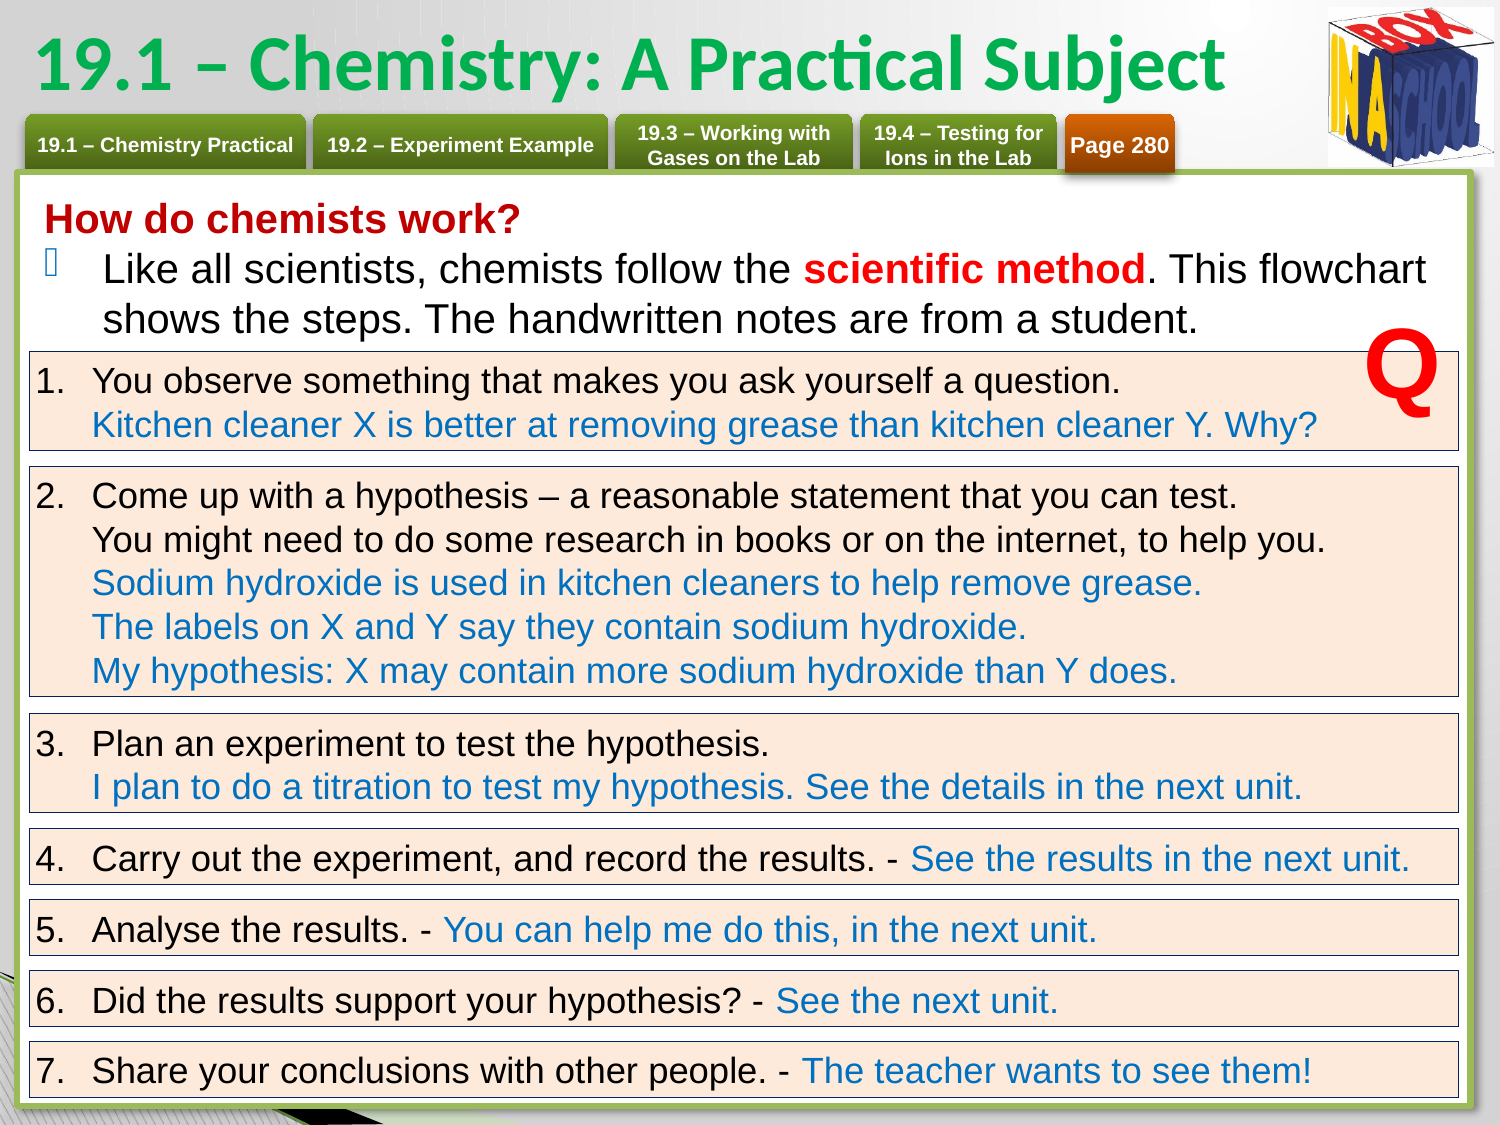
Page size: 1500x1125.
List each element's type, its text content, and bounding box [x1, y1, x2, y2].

title 19.1 – Chemistry: A Practical Subject [17, 7, 1258, 110]
text_box You observe something that makes you ask yourself a question. Kitchen cleaner X is better at removing grease than kitchen cleaner Y. Why? [29, 351, 1459, 451]
picture [1328, 7, 1495, 167]
picture [281, 1114, 303, 1125]
text_box Plan an experiment to test the hypothesis. I plan to do a titration to test my hypothesis. See the details in the next unit. [29, 713, 1459, 813]
text_box Page 280 [1064, 113, 1176, 173]
text_box Analyse the results. - You can help me do this, in the next unit. [29, 899, 1459, 956]
text_box Share your conclusions with other people. - The teacher wants to see them! [29, 1041, 1459, 1098]
text_box Carry out the experiment, and record the results. - See the results in the next unit. [29, 828, 1459, 885]
text_box Q [1349, 290, 1457, 426]
text_box How do chemists work? Like all scientists, chemists follow the scientific method. This flowchart shows the steps. The handwritten notes are from a student. [29, 184, 1459, 350]
text_box Did the results support your hypothesis? - See the next unit. [29, 970, 1459, 1027]
text_box Come up with a hypothesis – a reasonable statement that you can test. You might need to do some research in books or on the internet, to help you. Sodium hydroxide is used in kitchen cleaners to help remove grease. The labels on X and Y say they contain sodium hydroxide. My hypothesis: X may contain more sodium hydroxide than Y does. [29, 466, 1459, 697]
